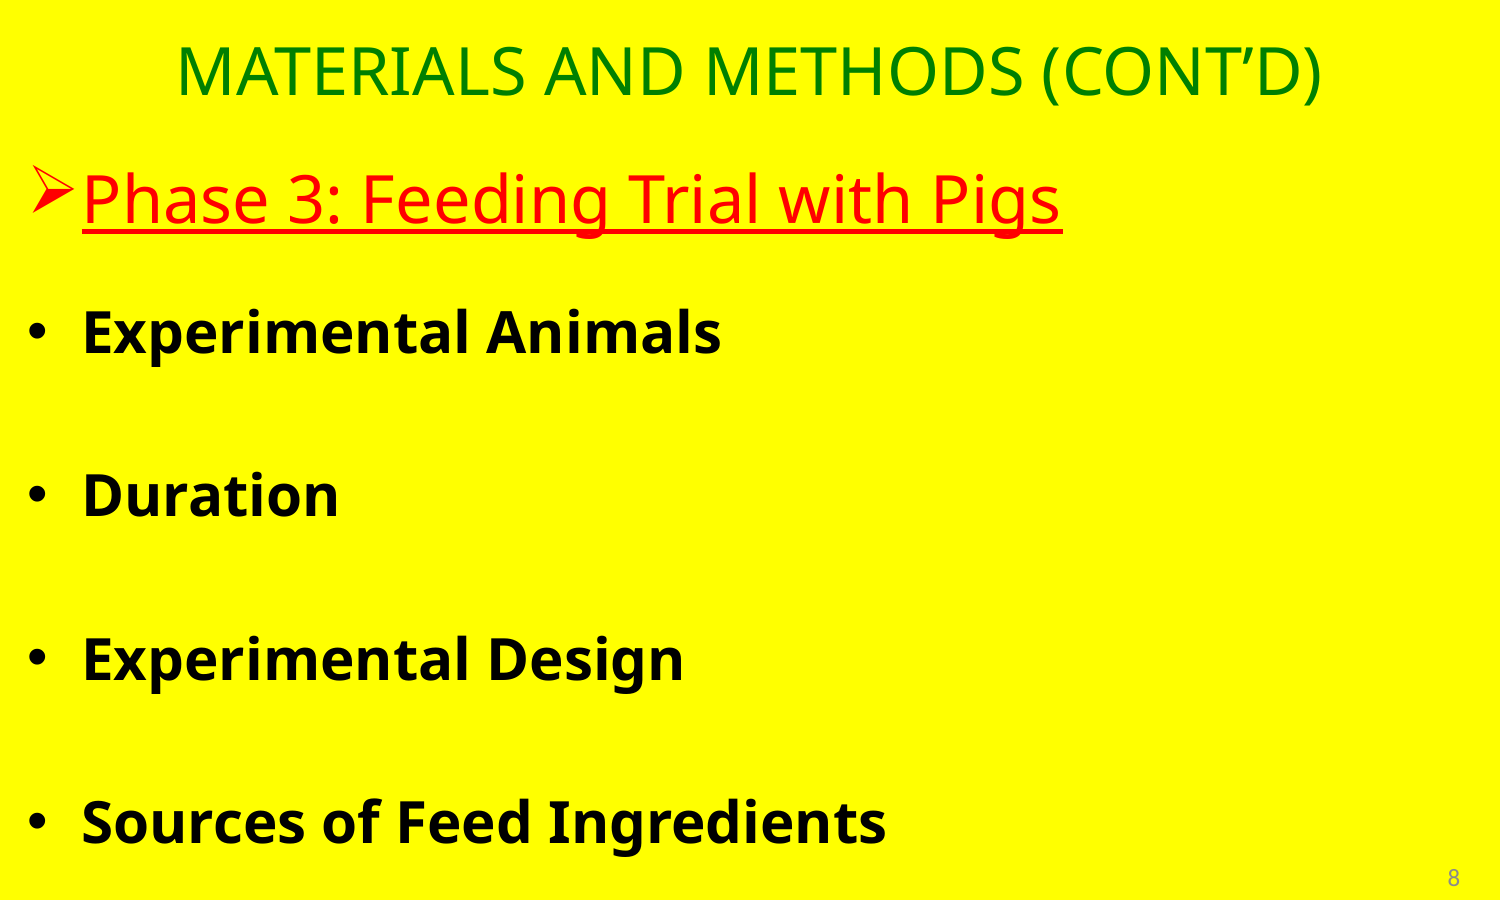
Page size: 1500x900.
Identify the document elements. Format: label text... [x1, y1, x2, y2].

list Phase 3: Feeding Trial with Pigs Experimental Animals Duration Experimental Design Sources of Feed Ingredients [12, 150, 1488, 888]
slide_number 8 [1125, 852, 1475, 900]
title MATERIALS AND METHODS (CONT’D) [0, 0, 1500, 138]
